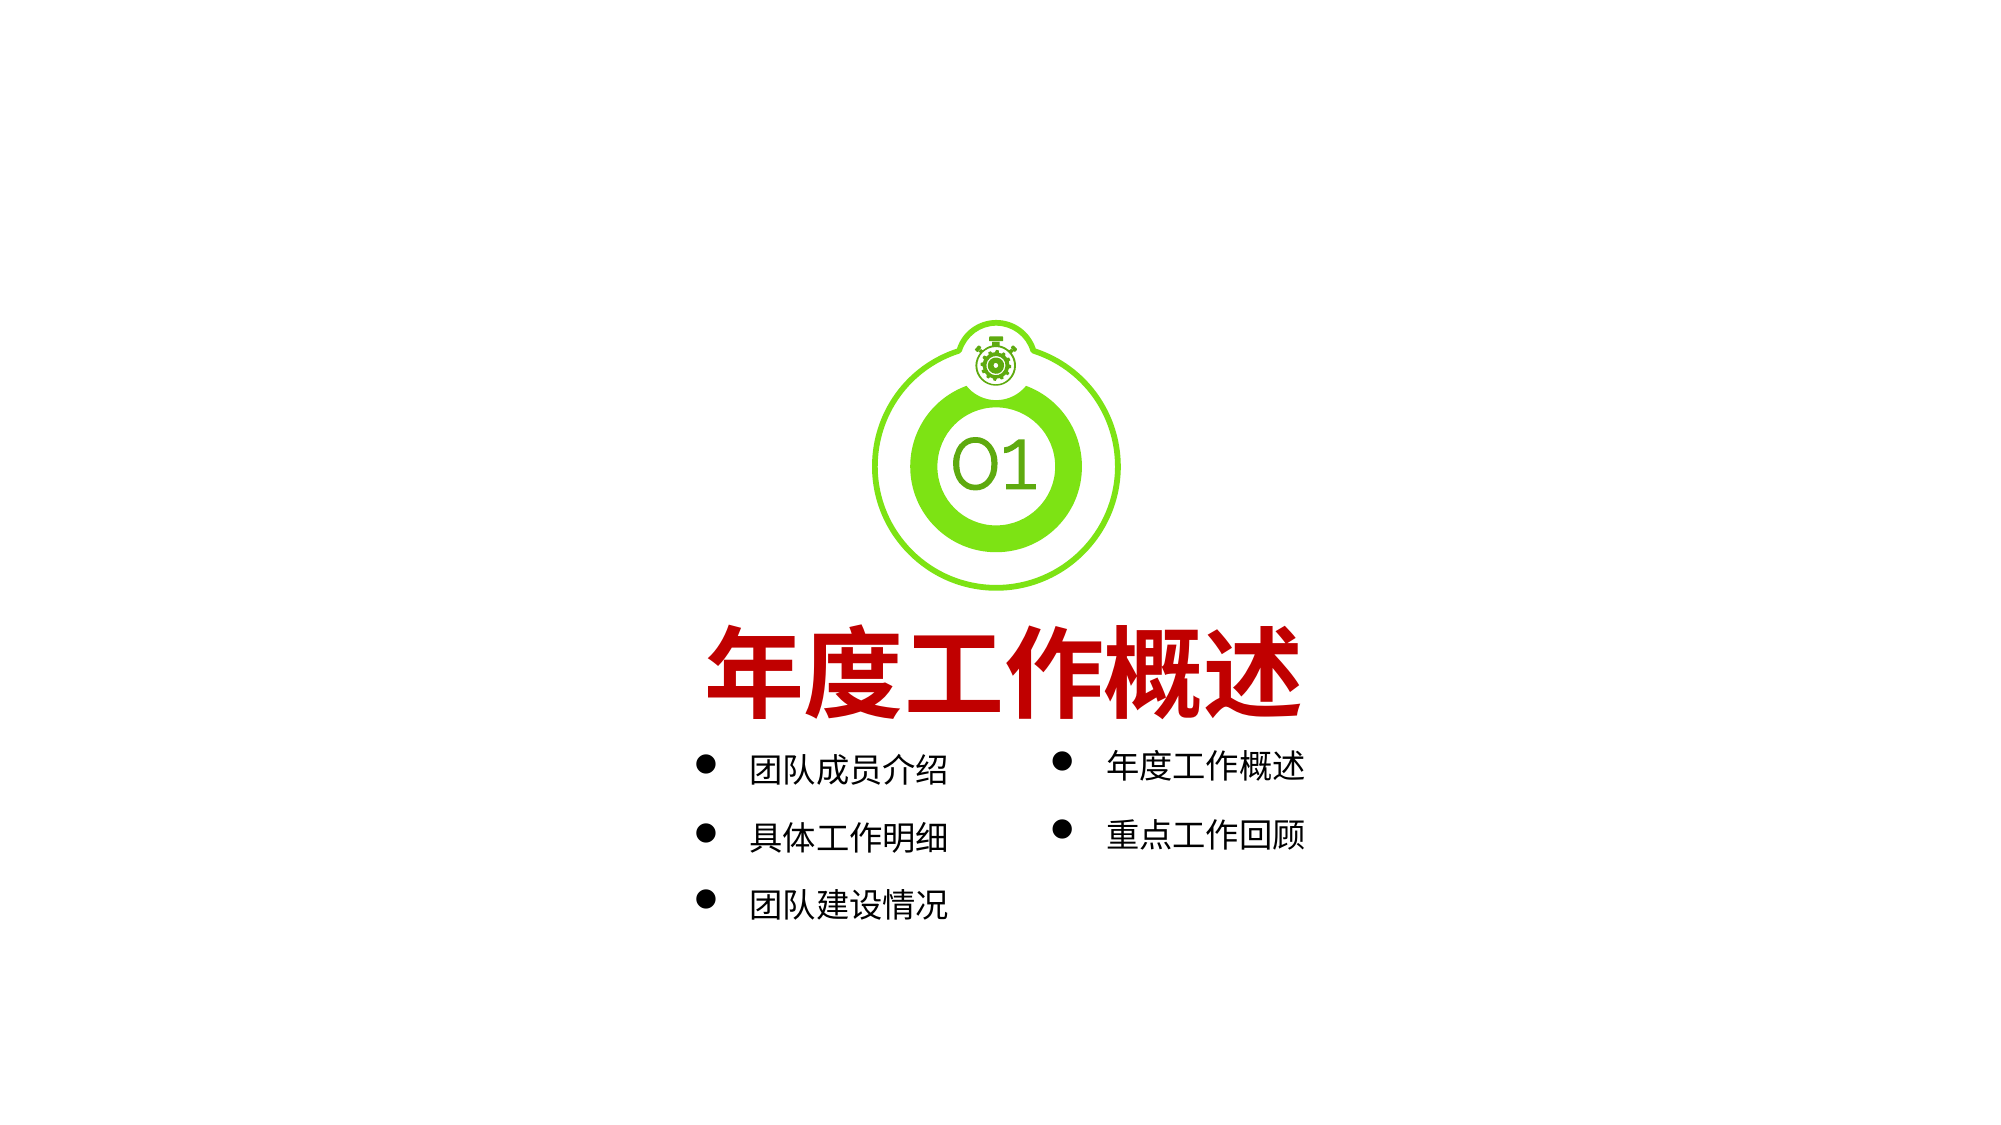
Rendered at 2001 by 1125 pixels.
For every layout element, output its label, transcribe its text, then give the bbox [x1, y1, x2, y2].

text_box 重点工作回顾 [1034, 806, 1321, 862]
text_box 团队建设情况 [678, 876, 965, 932]
text_box 年度工作概述 [1034, 738, 1321, 793]
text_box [871, 319, 1121, 591]
text_box 年度工作概述 [689, 603, 1320, 739]
text_box 具体工作明细 [678, 810, 965, 865]
text_box 团队成员介绍 [678, 741, 965, 797]
